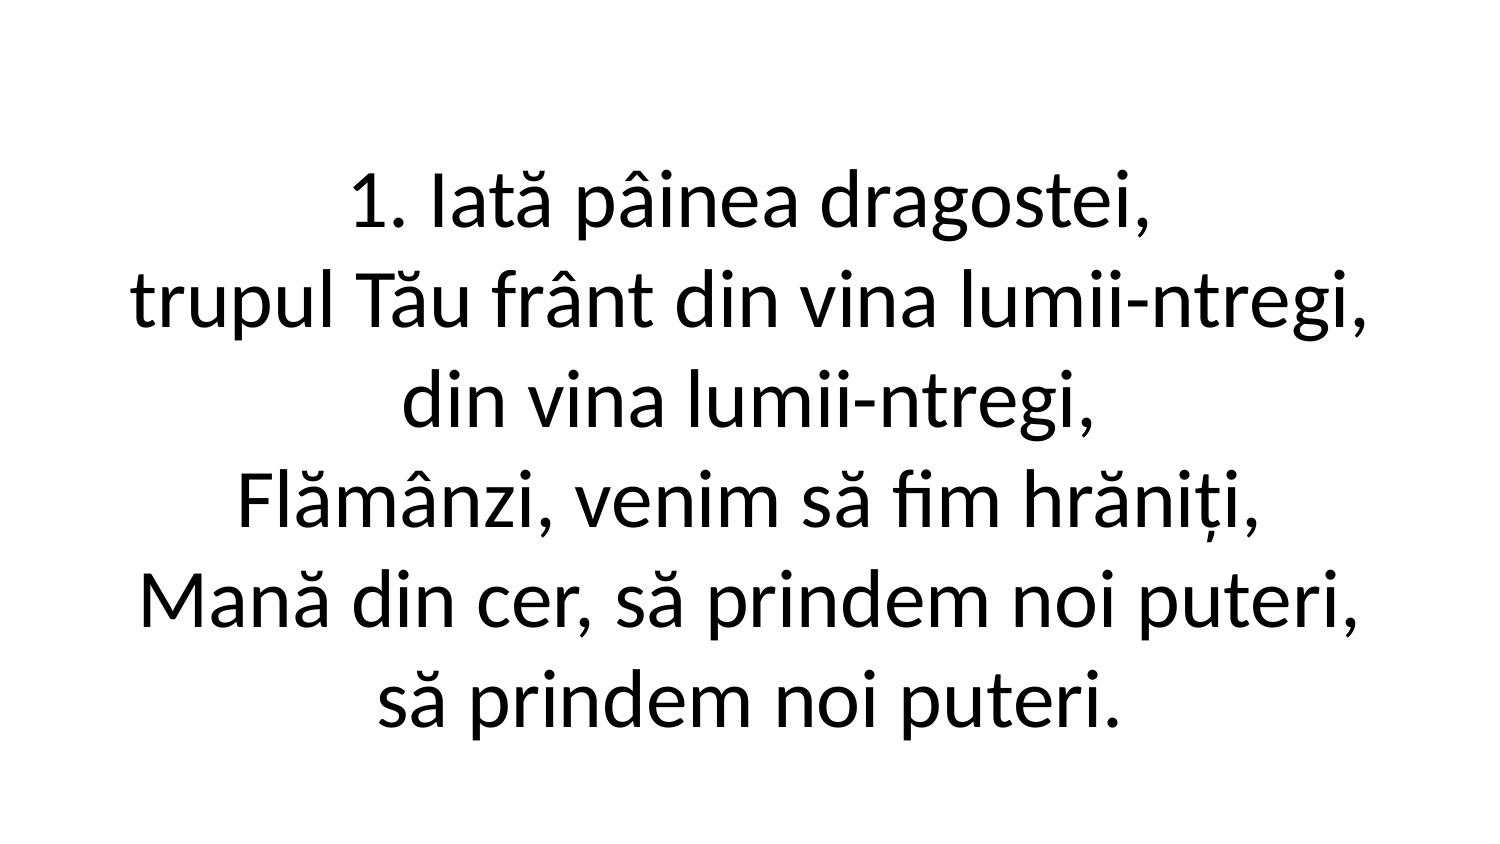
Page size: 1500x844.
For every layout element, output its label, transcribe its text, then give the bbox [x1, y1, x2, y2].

text_box 1. Iată pâinea dragostei, trupul Tău frânt din vina lumii-ntregi, din vina lumii-ntregi, Flămânzi, venim să fim hrăniți, Mană din cer, să prindem noi puteri, să prindem noi puteri. [114, 92, 1386, 752]
